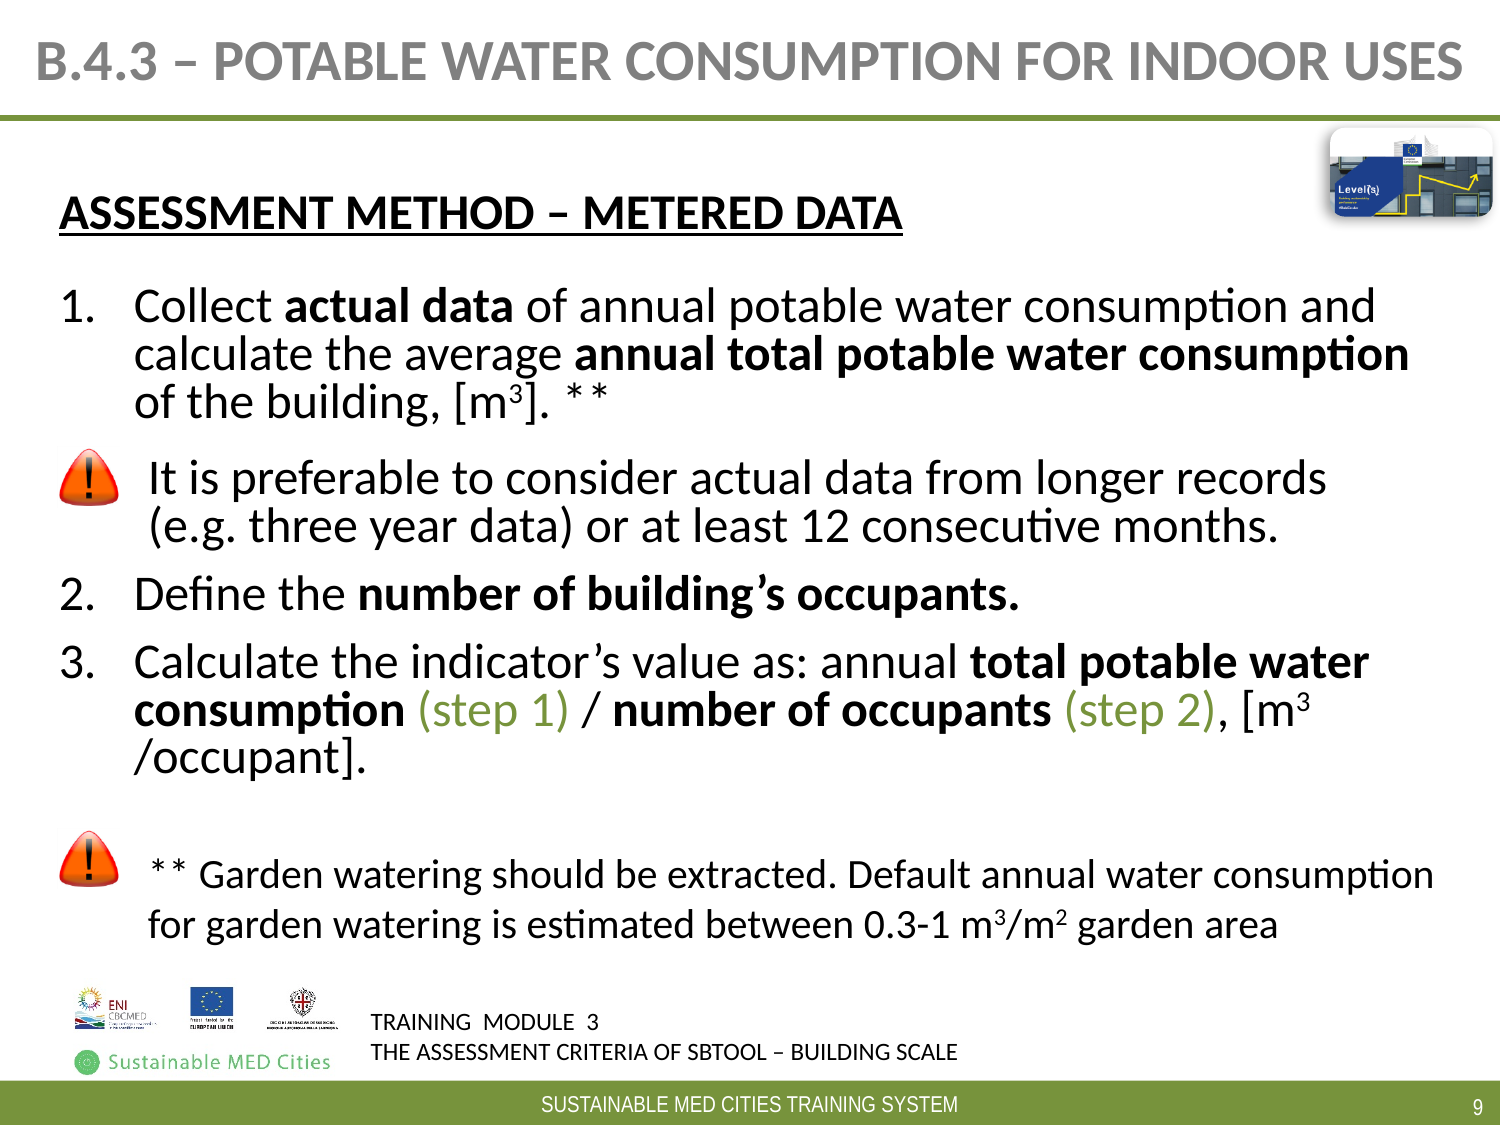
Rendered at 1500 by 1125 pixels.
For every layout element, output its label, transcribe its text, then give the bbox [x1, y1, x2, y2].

list ASSESSMENT METHOD – METERED DATA Collect actual data of annual potable water consumption and calculate the average annual total potable water consumption of the building, [m3]. ** It is preferable to consider actual data from longer records (e.g. three year data) or at least 12 consecutive months. Define the number of building’s occupants. Calculate the indicator’s value as: annual total potable water consumption (step 1) / number of occupants (step 2), [m3 /occupant]. [43, 172, 1439, 843]
picture [57, 446, 121, 508]
picture [62, 978, 356, 1080]
text_box B.4.3 – POTABLE WATER CONSUMPTION FOR INDOOR USES [0, 0, 1500, 115]
slide_number 9 [1148, 1086, 1499, 1125]
picture [1329, 127, 1493, 217]
text_box ** Garden watering should be extracted. Default annual water consumption for garden watering is estimated between 0.3-1 m3/m2 garden area [133, 838, 1453, 954]
picture [57, 828, 120, 890]
